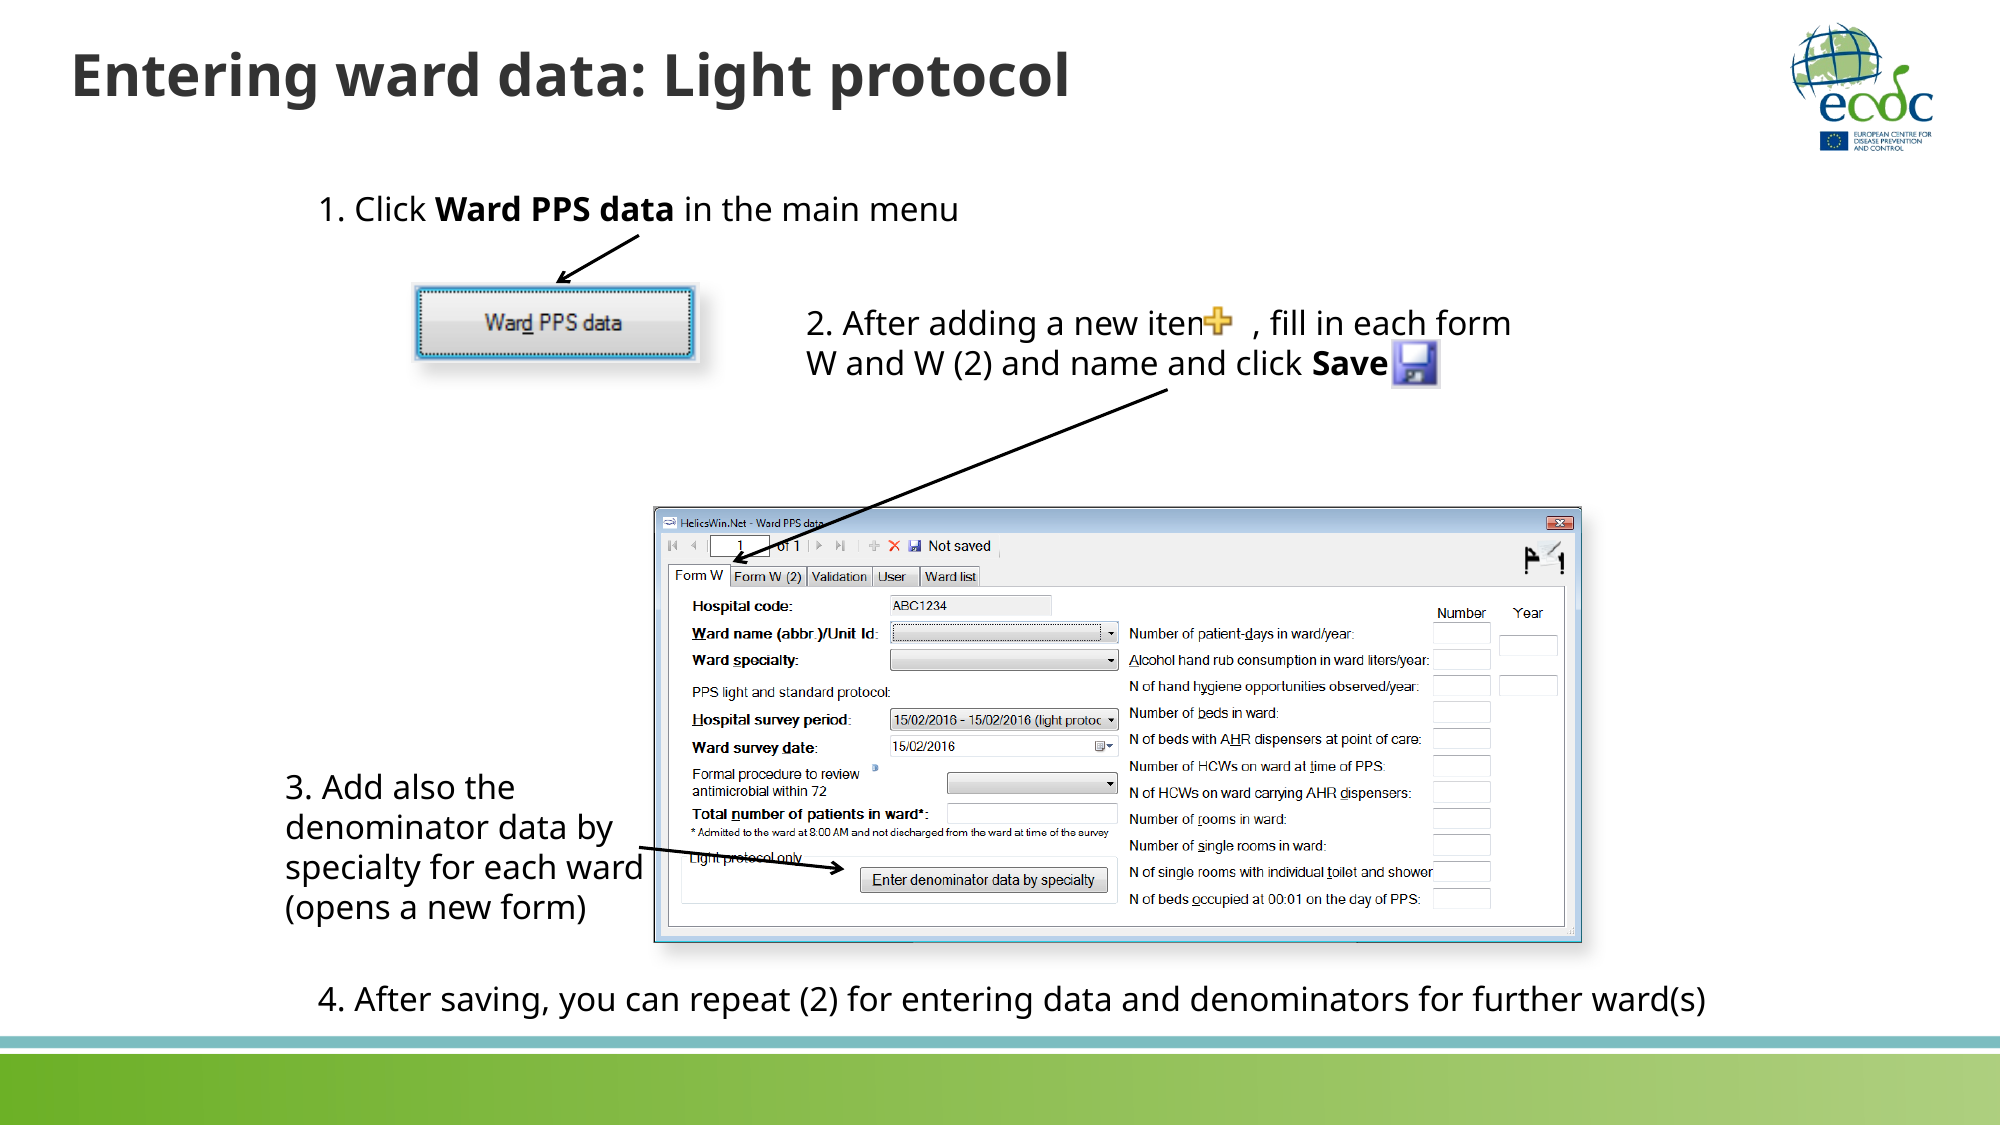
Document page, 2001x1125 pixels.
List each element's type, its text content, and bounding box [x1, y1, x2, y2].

picture [0, 0, 2000, 1125]
text_box 2. After adding a new item , fill in each form W and W (2) and name and click Save [791, 294, 1544, 390]
text_box 1. Click Ward PPS data in the main menu [303, 180, 975, 236]
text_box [638, 847, 845, 870]
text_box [732, 390, 1168, 563]
text_box 4. After saving, you can repeat (2) for entering data and denominators for further ward(s) [303, 970, 1731, 1026]
title Entering ward data: Light protocol [70, 46, 1764, 177]
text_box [555, 236, 640, 284]
text_box 3. Add also the denominator data by specialty for each ward (opens a new form) [270, 759, 648, 934]
